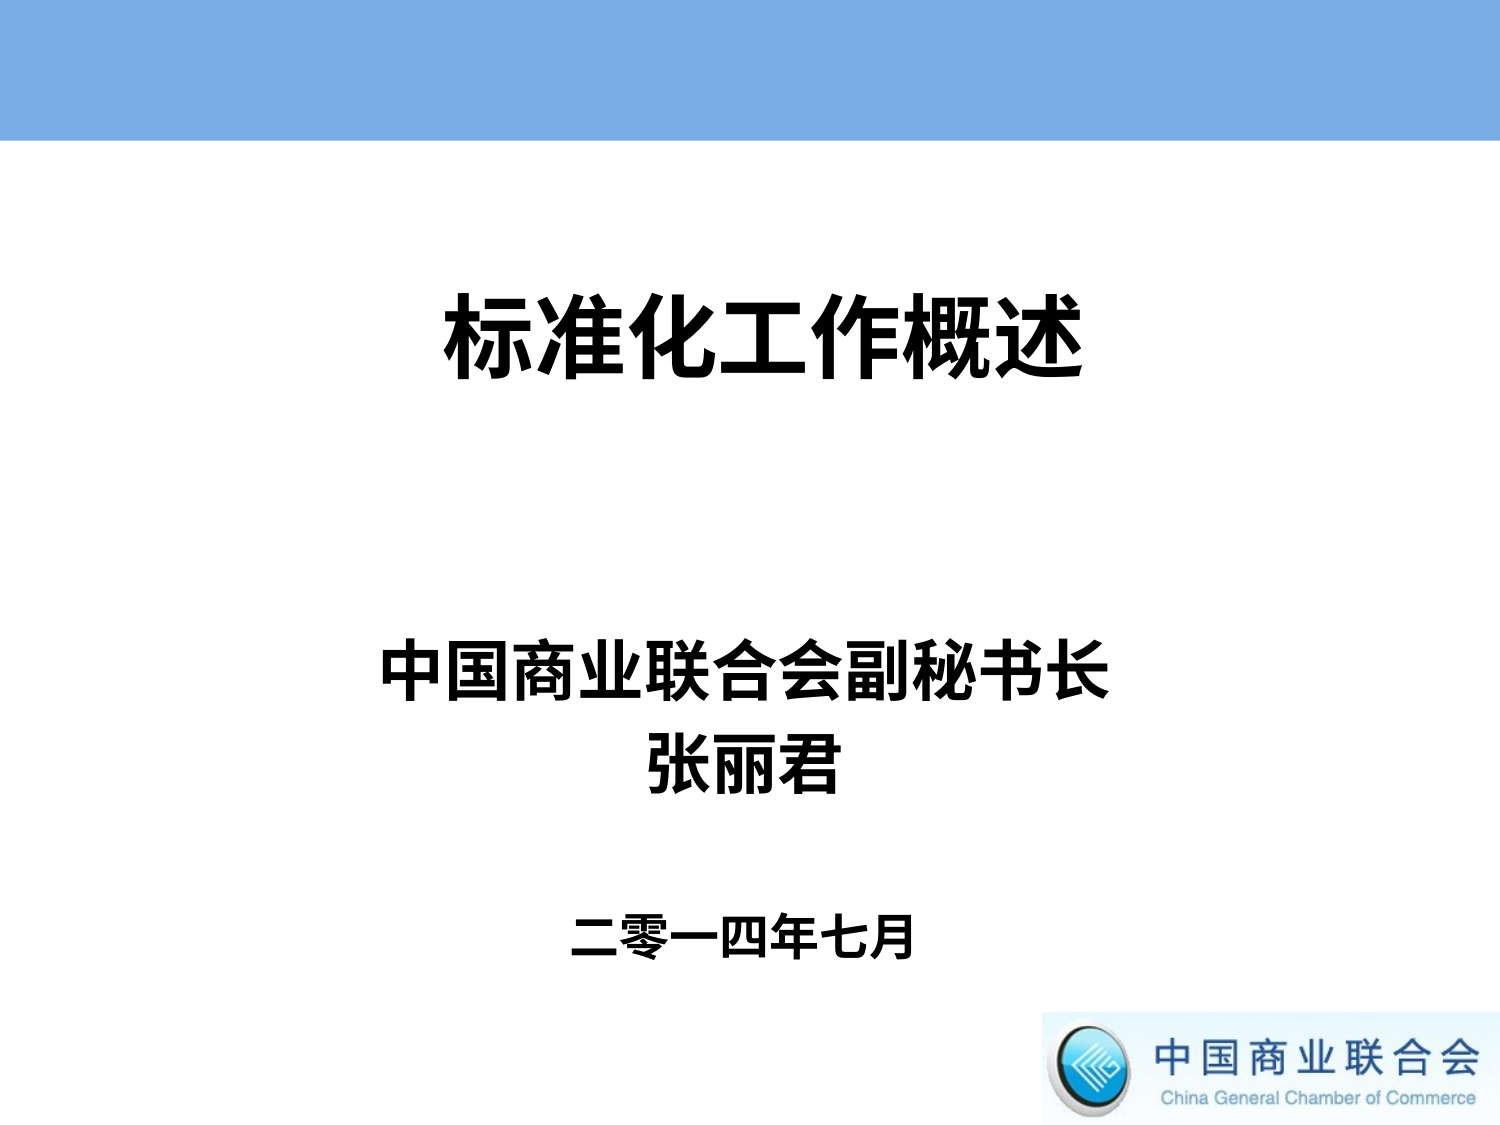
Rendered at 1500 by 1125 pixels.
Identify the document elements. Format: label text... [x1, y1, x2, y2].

picture [1042, 1012, 1500, 1125]
title 标准化工作概述 [70, 234, 1459, 436]
subtitle 中国商业联合会副秘书长 张丽君 二零一四年七月 [100, 621, 1390, 910]
